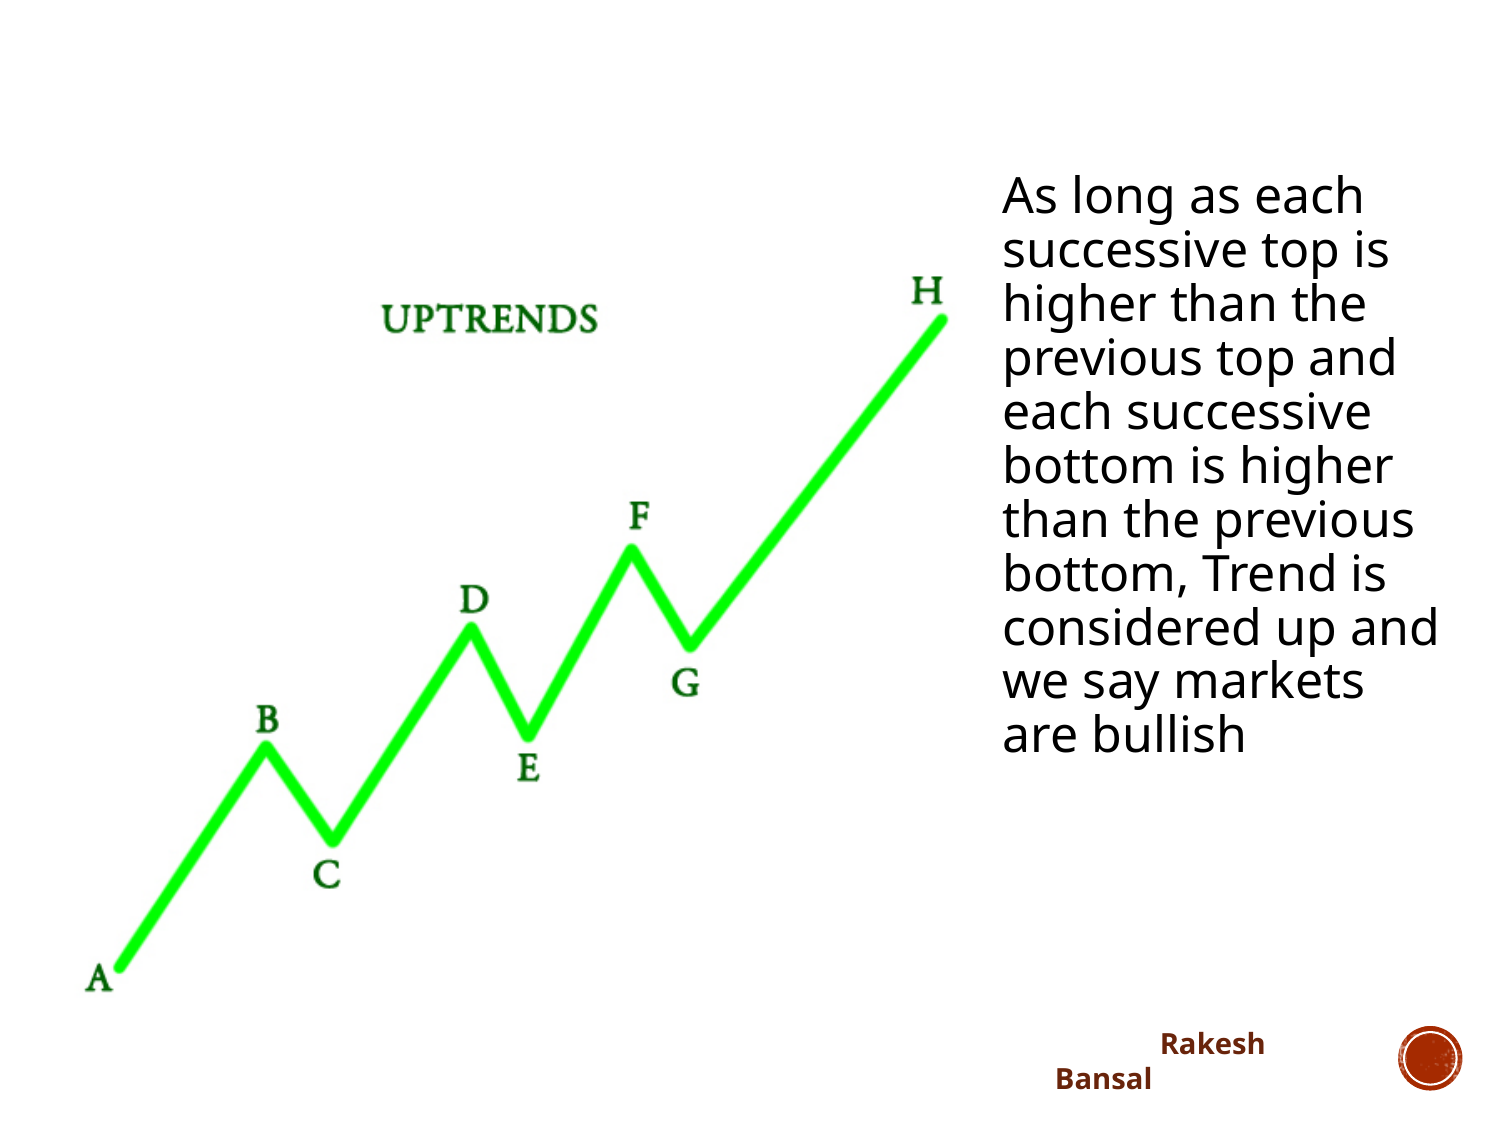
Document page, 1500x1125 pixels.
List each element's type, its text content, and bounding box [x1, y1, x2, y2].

picture [62, 130, 965, 1024]
list As long as each successive top is higher than the previous top and each successive bottom is higher than the previous bottom, Trend is considered up and we say markets are bullish [987, 162, 1463, 963]
text_box Rakesh Bansal [1039, 1025, 1387, 1096]
